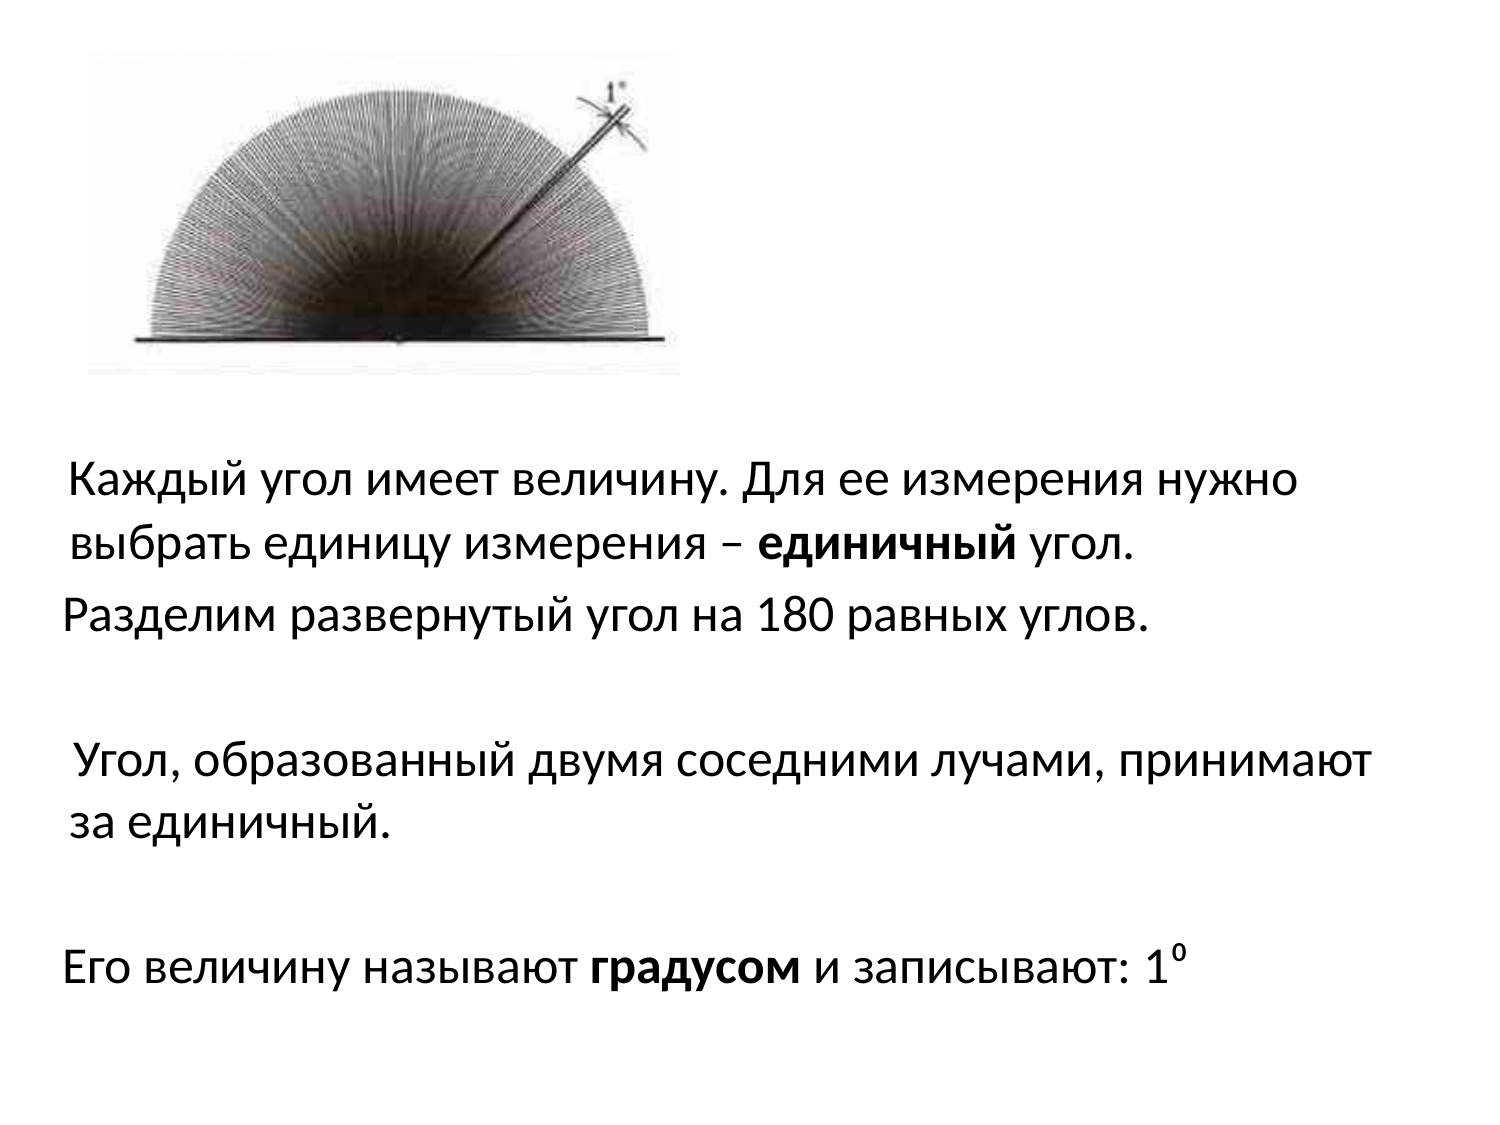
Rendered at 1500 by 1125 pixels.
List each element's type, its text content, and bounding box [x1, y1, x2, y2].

picture [88, 54, 680, 375]
list Каждый угол имеет величину. Для ее измерения нужно выбрать единицу измерения – единичный угол. Разделим развернутый угол на 180 равных углов. Угол, образованный двумя соседними лучами, принимают за единичный. Его величину называют градусом и записывают: 1⁰ [0, 262, 1425, 1005]
